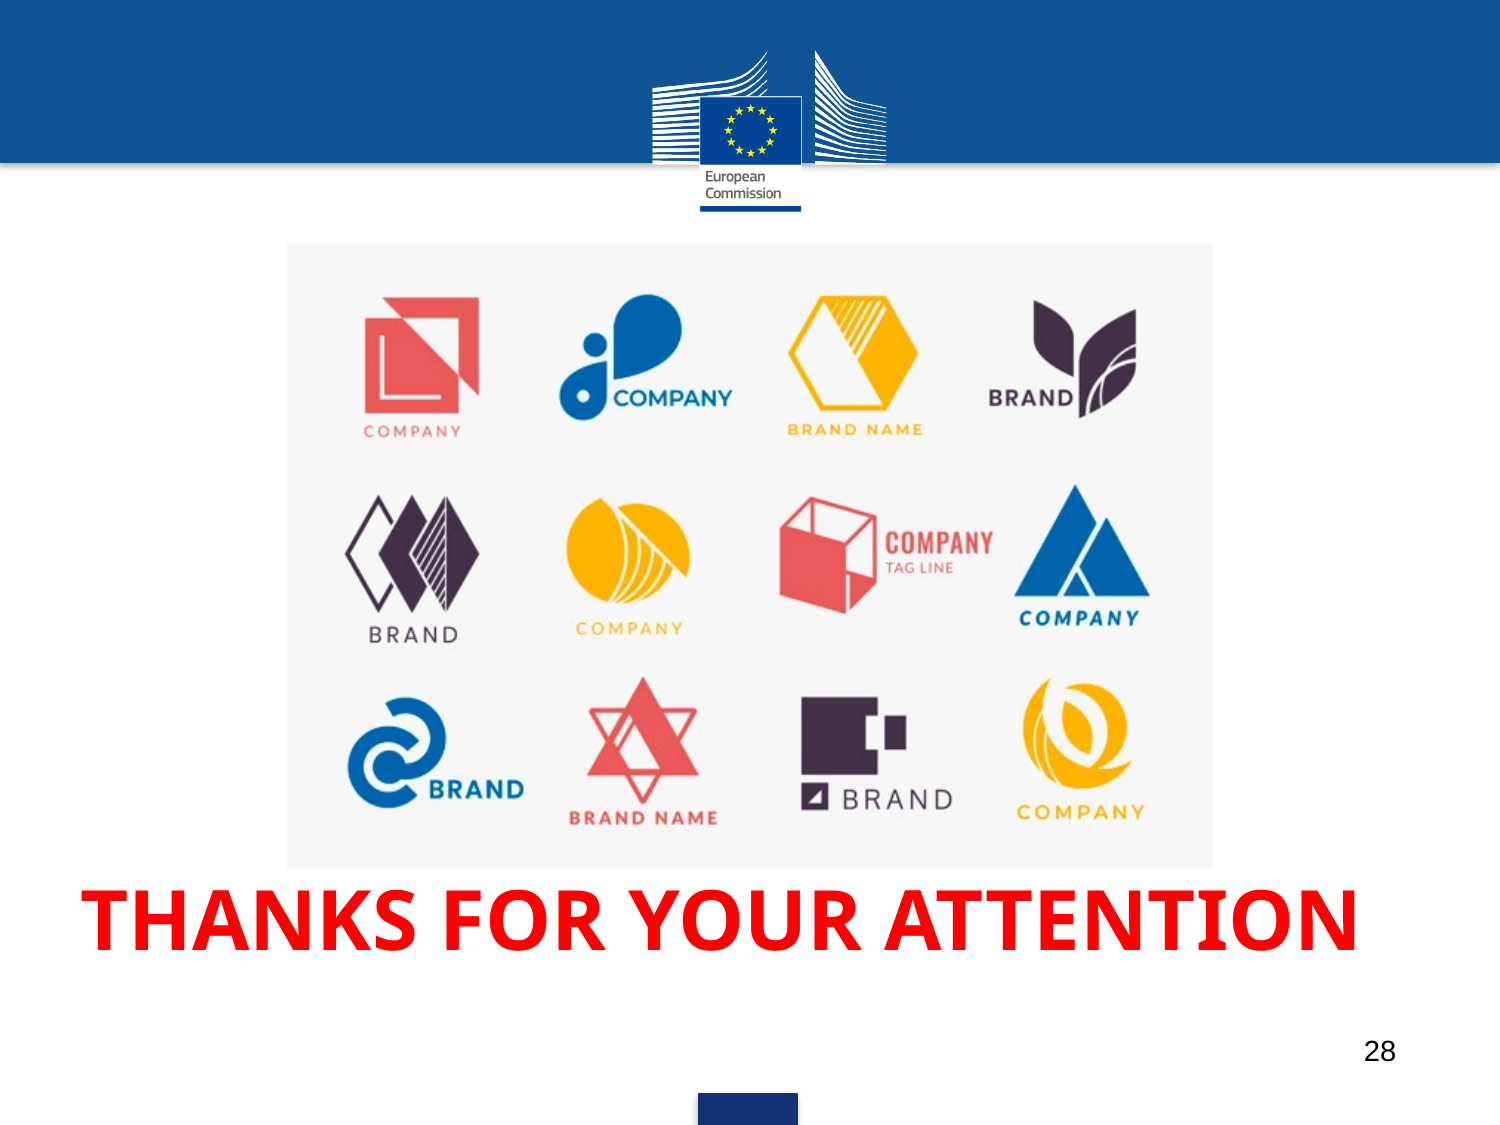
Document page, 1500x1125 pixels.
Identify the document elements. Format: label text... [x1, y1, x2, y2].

slide_number 28 [1074, 1024, 1412, 1103]
picture [287, 242, 1213, 870]
list THANKS FOR YOUR ATTENTION [64, 255, 1500, 1125]
